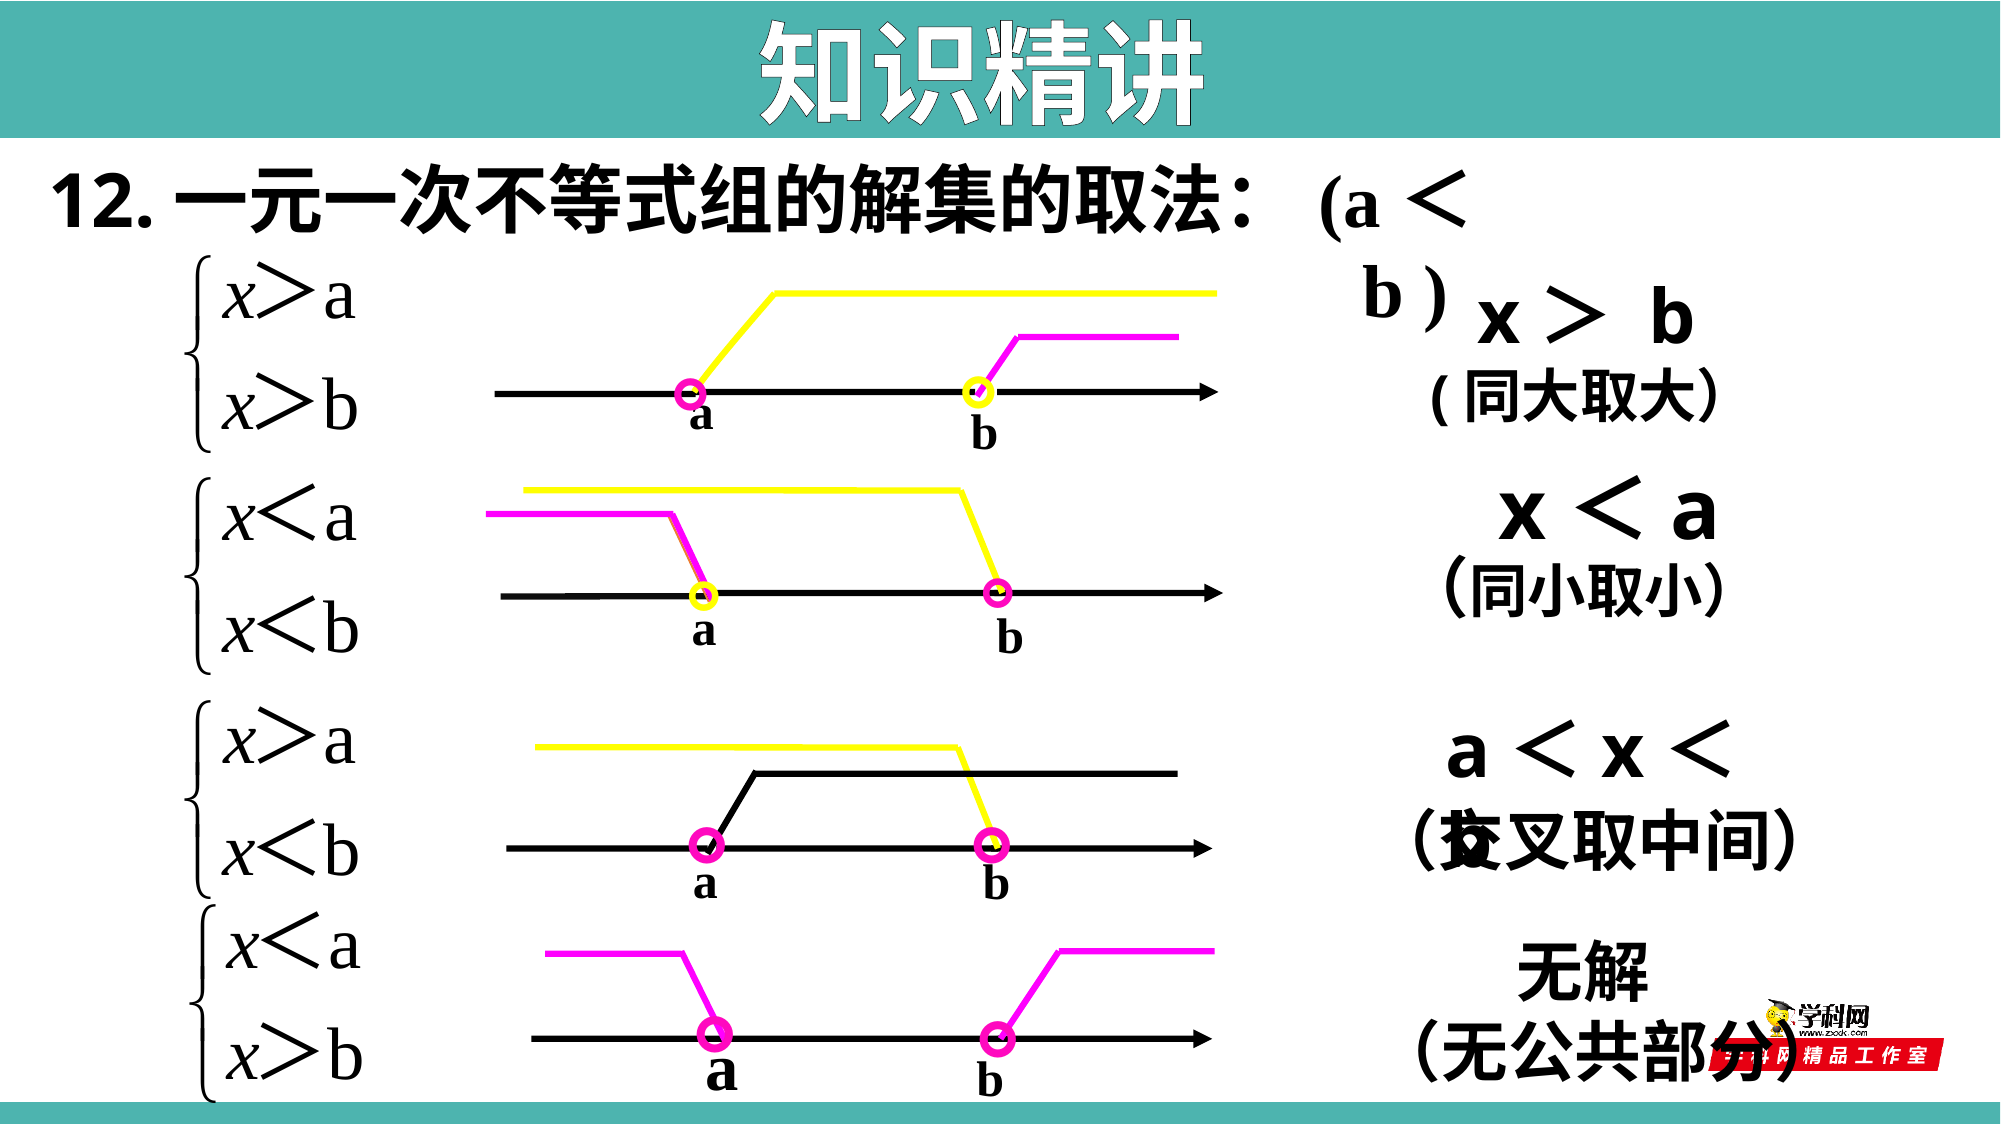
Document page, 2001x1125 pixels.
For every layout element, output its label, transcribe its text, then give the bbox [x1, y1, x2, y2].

text_box x＜a [1484, 448, 1787, 538]
text_box (a＜b ) [1268, 145, 1544, 340]
text_box （同小取小） [1388, 538, 1863, 633]
text_box 12.一元一次不等式组的解集的取法： [33, 145, 1263, 250]
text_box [506, 735, 1213, 917]
text_box 知识精讲 [742, 0, 1223, 145]
picture [0, 1, 2001, 1124]
text_box （无公共部分） [1359, 1002, 1916, 1097]
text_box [168, 242, 370, 462]
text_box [172, 892, 374, 1112]
text_box （交叉取中间） [1356, 791, 1916, 887]
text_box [494, 293, 1219, 467]
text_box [531, 924, 1215, 1114]
text_box x＞ b [1462, 261, 1778, 351]
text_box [168, 464, 370, 684]
text_box 无解 [1501, 922, 1787, 1002]
text_box a＜x＜b [1430, 694, 1790, 791]
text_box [168, 688, 370, 908]
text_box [485, 490, 1224, 672]
text_box (同大取大） [1415, 351, 1806, 437]
